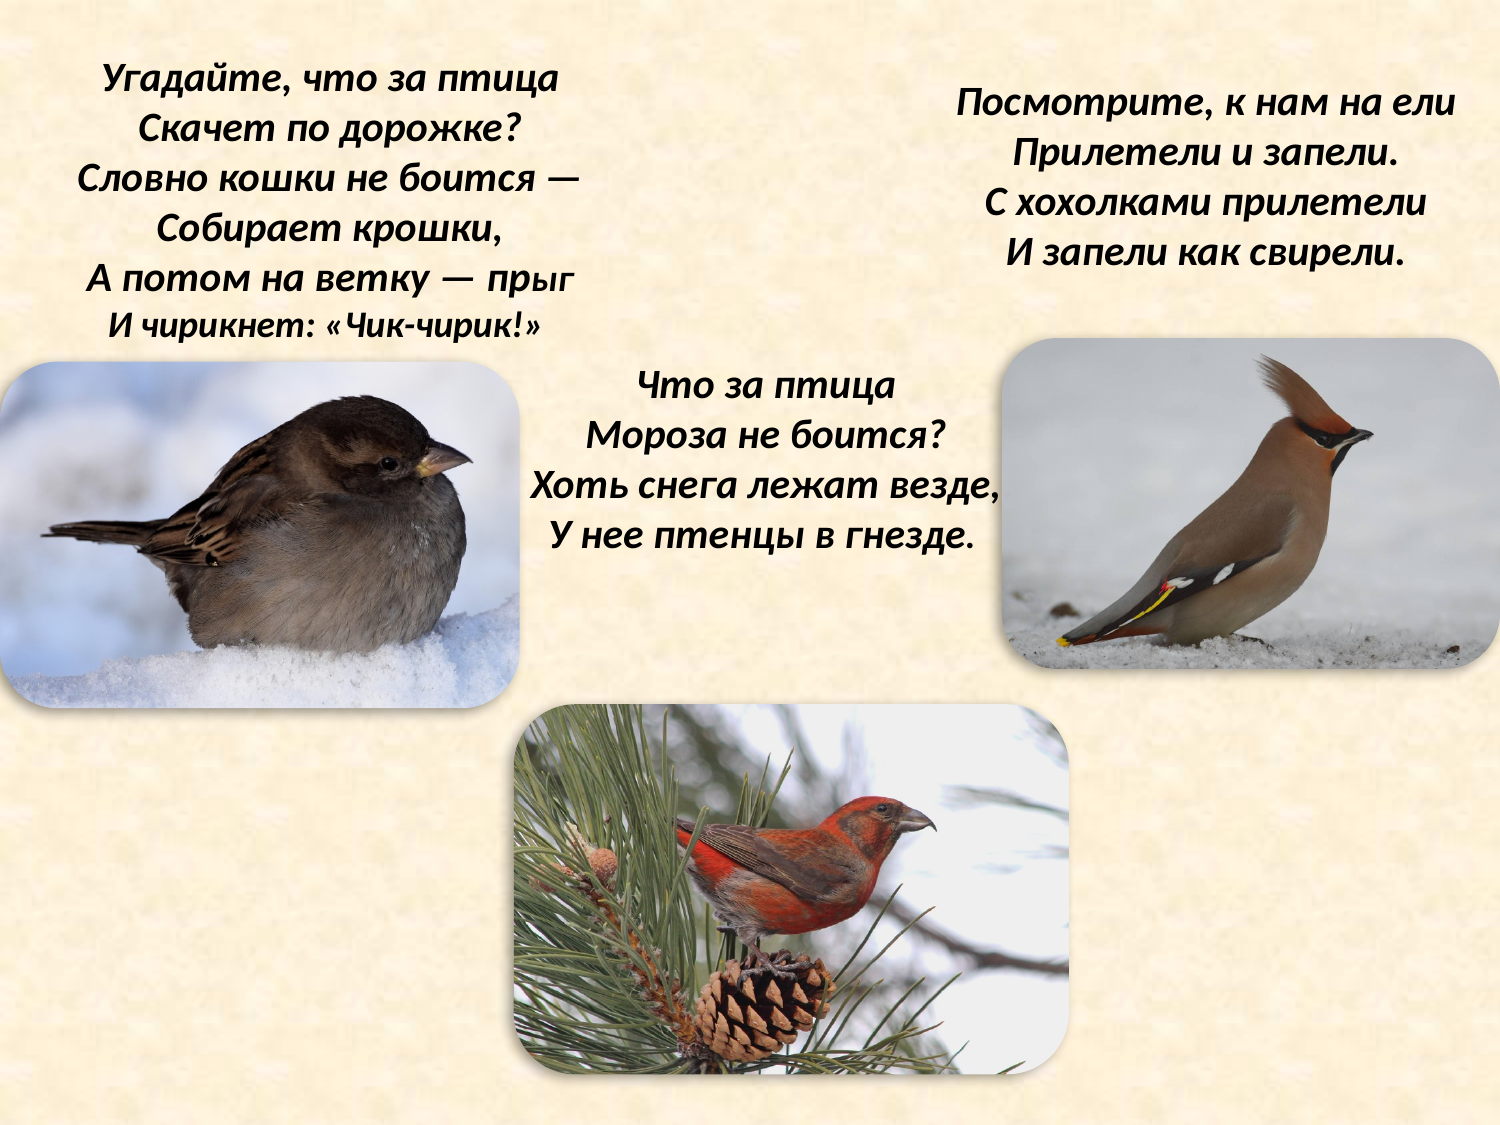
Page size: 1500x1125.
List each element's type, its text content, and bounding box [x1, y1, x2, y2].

text_box Что за птица Мороза не боится? Хоть снега лежат везде, У нее птенцы в гнезде. [515, 349, 996, 565]
text_box Угадайте, что за птица Скачет по дорожке? Словно кошки не боится — Собирает крошки, А потом на ветку — прыг И чирикнет: «Чик-чирик!» [17, 42, 609, 353]
picture [0, 0, 1500, 1125]
text_box Посмотрите, к нам на ели Прилетели и запели. С хохолками прилетели И запели как свирели. [940, 66, 1472, 282]
